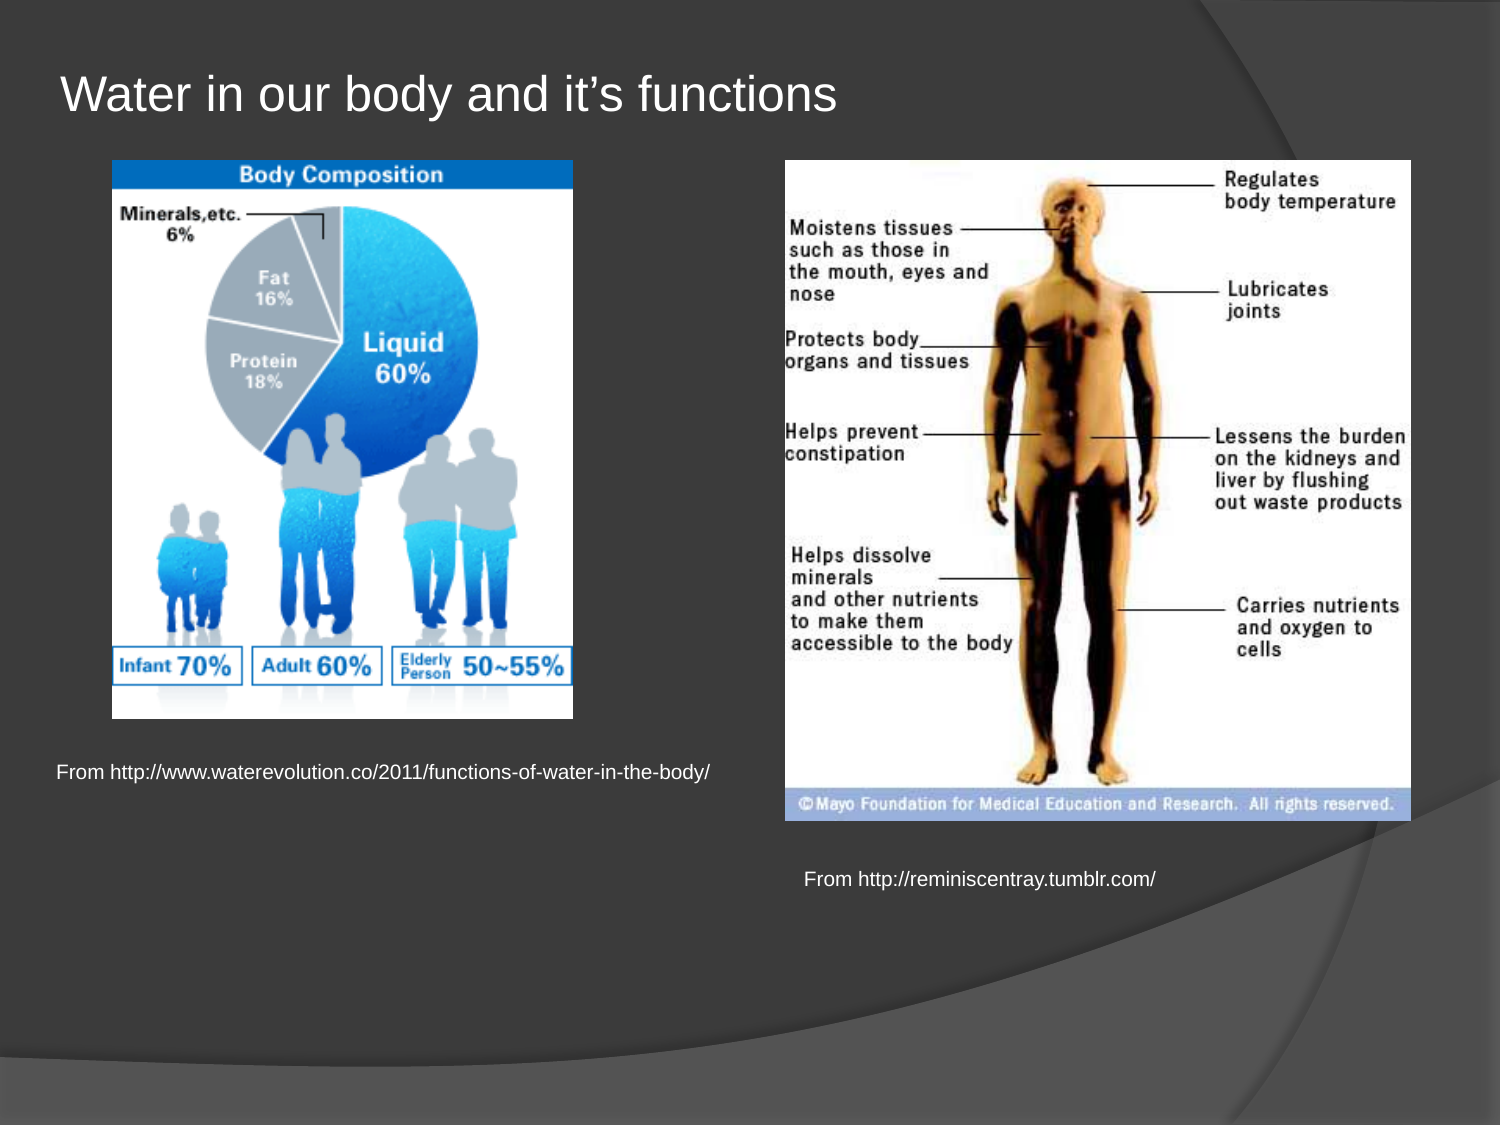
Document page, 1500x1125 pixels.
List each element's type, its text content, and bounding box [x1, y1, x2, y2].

text_box Water in our body and it’s functions [45, 54, 854, 130]
picture [111, 160, 574, 719]
text_box From http://www.waterevolution.co/2011/functions-of-water-in-the-body/ [41, 751, 762, 792]
text_box From http://reminiscentray.tumblr.com/ [789, 857, 1171, 898]
picture [785, 160, 1411, 821]
